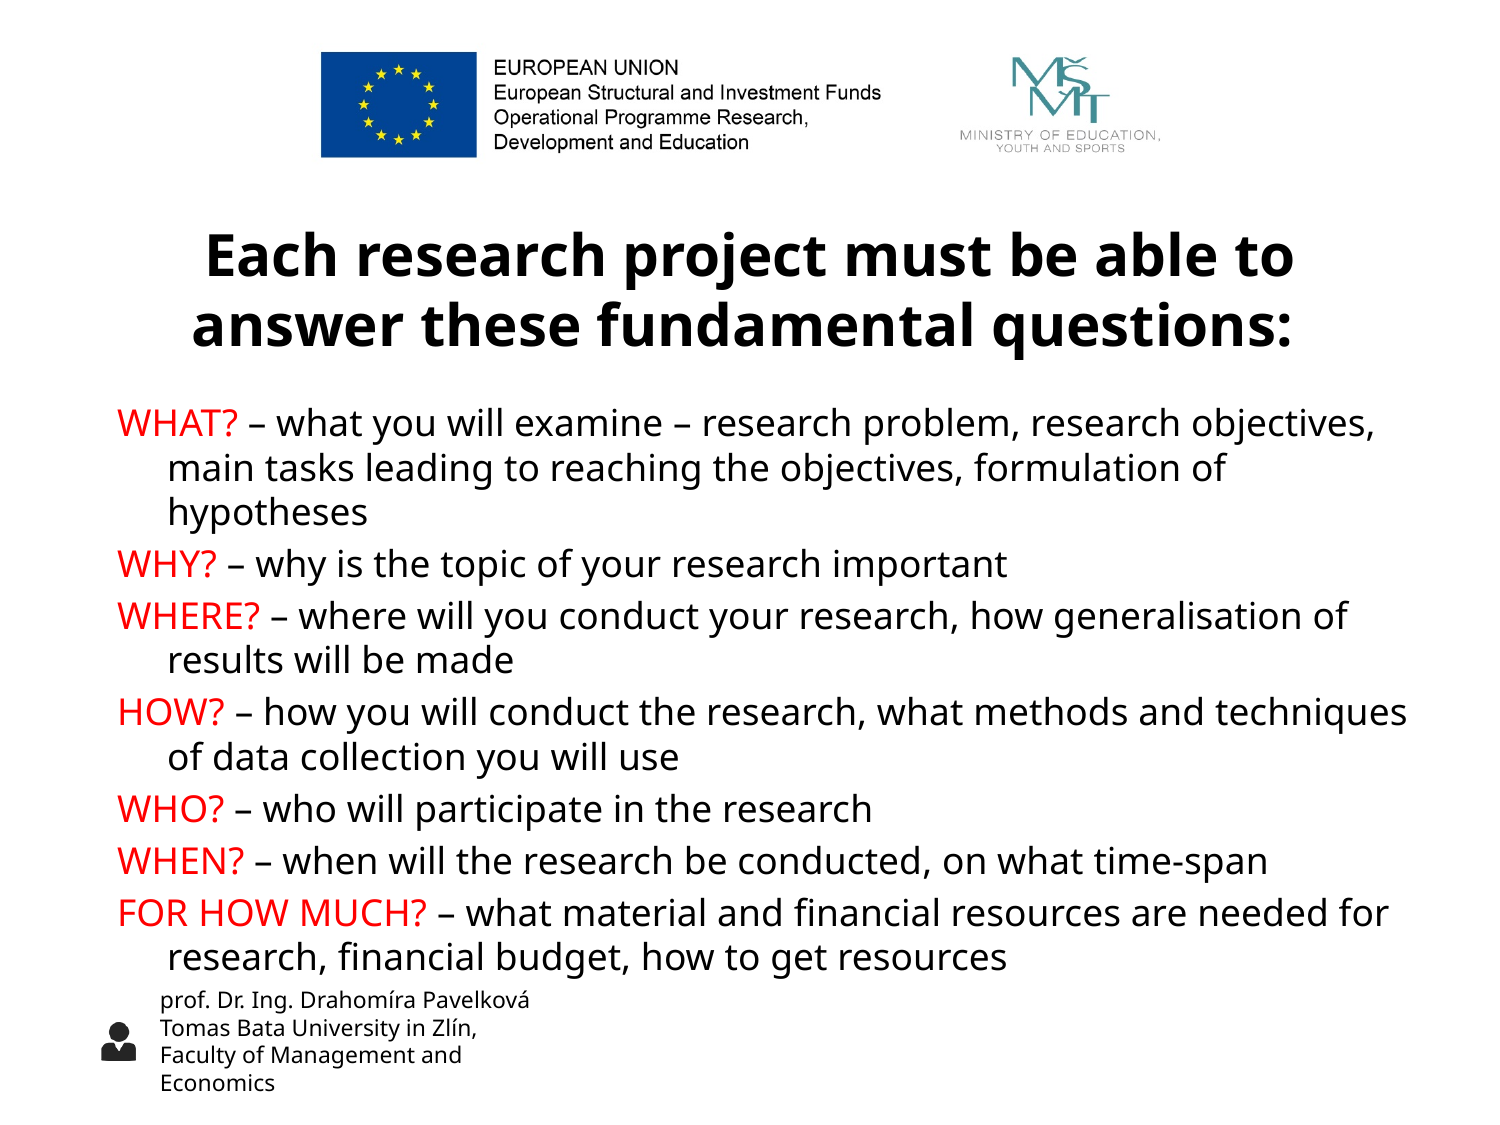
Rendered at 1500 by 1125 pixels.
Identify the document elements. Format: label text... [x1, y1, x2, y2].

picture [268, 0, 1212, 210]
title Each research project must be able to answer these fundamental questions: [75, 240, 1425, 406]
list WHAT? – what you will examine – research problem, research objectives, main tasks leading to reaching the objectives, formulation of hypotheses WHY? – why is the topic of your research important WHERE? – where will you conduct your research, how generalisation of results will be made HOW? – how you will conduct the research, what methods and techniques of data collection you will use WHO? – who will participate in the research WHEN? – when will the research be conducted, on what time-span FOR HOW MUCH? – what material and financial resources are needed for research, financial budget, how to get resources [101, 391, 1452, 991]
footer prof. Dr. Ing. Drahomíra Pavelková Tomas Bata University in Zlín, Faculty of Management and Economics [145, 999, 550, 1083]
picture [101, 1021, 136, 1062]
